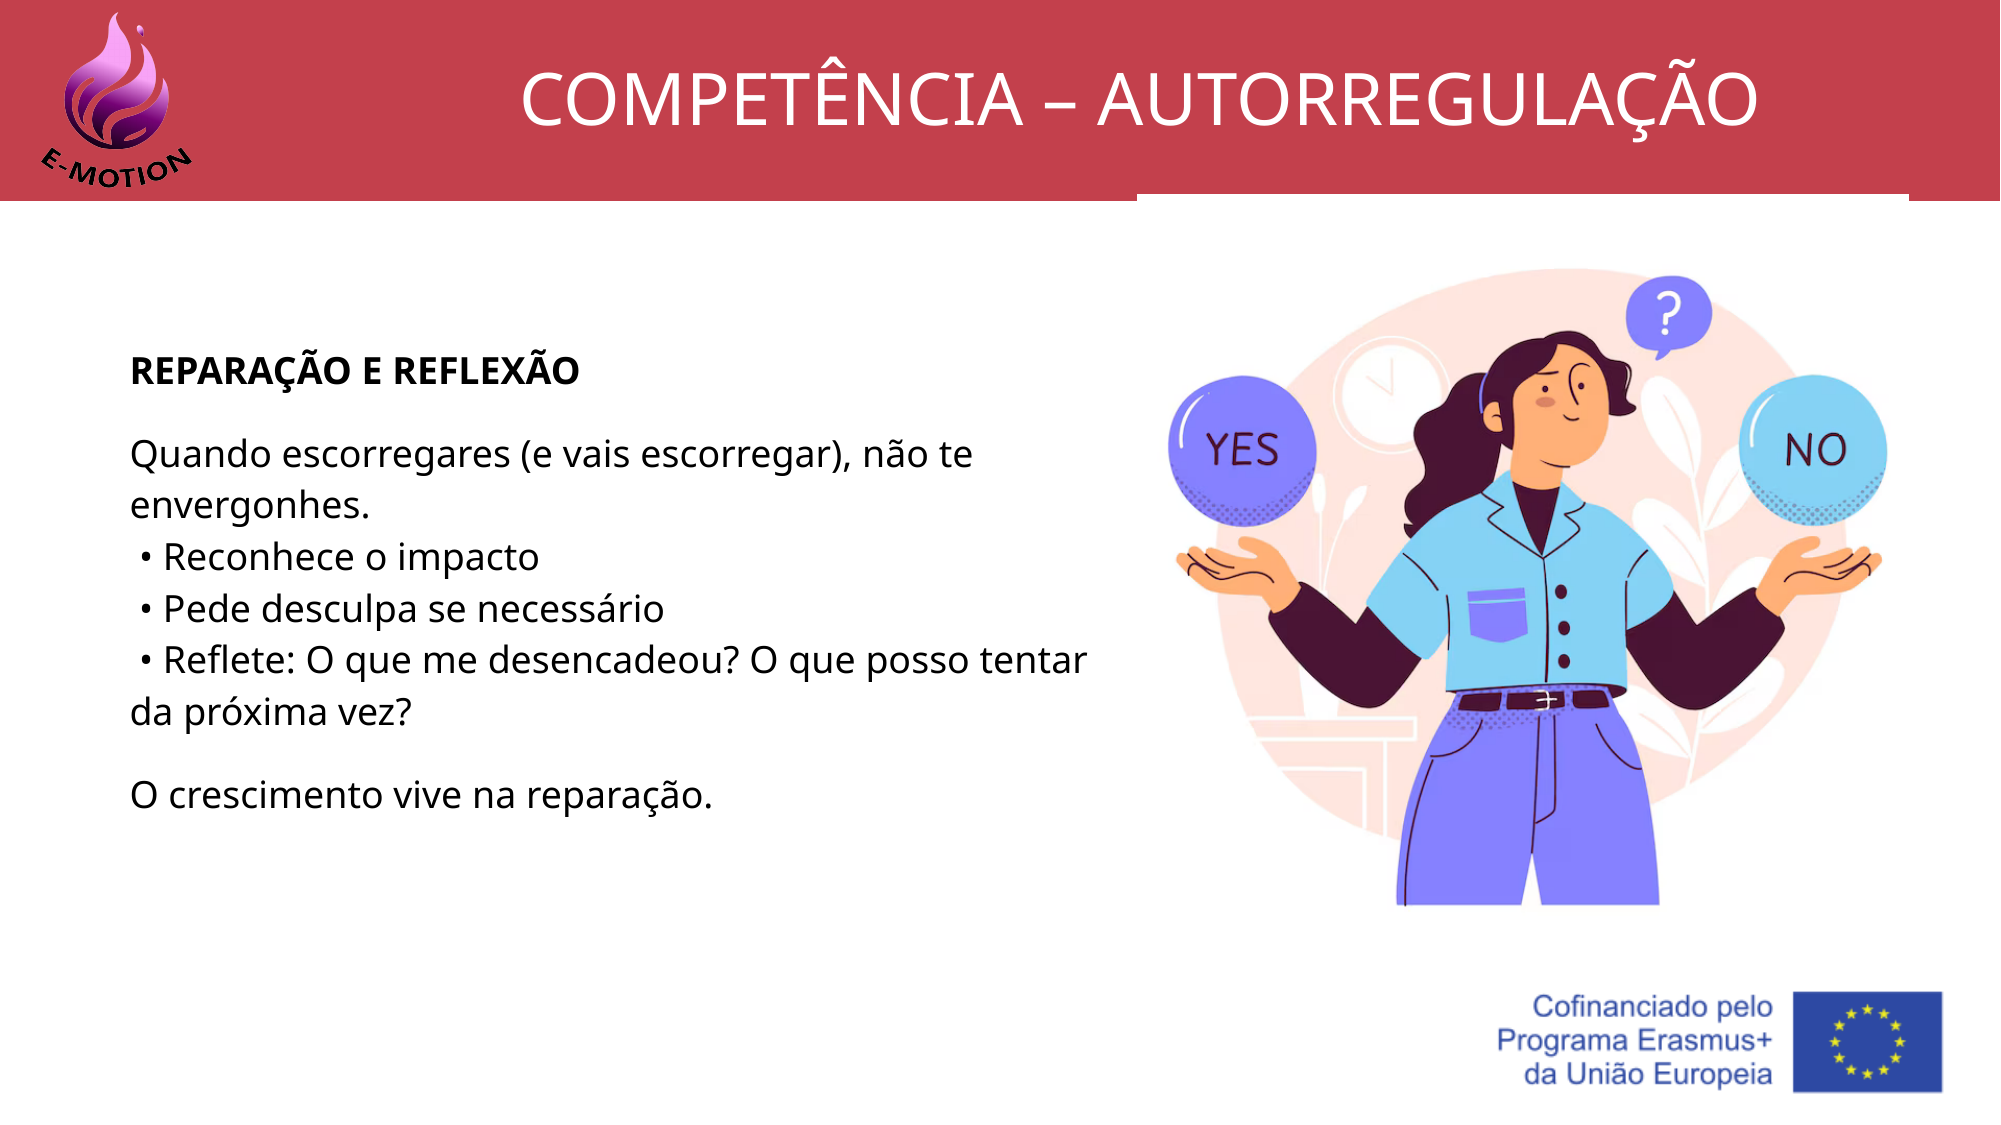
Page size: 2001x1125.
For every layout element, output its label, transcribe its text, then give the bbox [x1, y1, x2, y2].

text_box REPARAÇÃO E REFLEXÃO Quando escorregares (e vais escorregar), não te envergonhes. • Reconhece o impacto • Pede desculpa se necessário • Reflete: O que me desencadeou? O que posso tentar da próxima vez? O crescimento vive na reparação. [114, 332, 1128, 900]
text_box COMPETÊNCIA – AUTORREGULAÇÃO [289, 55, 1778, 207]
picture [0, 0, 253, 247]
picture [1137, 194, 2000, 1125]
